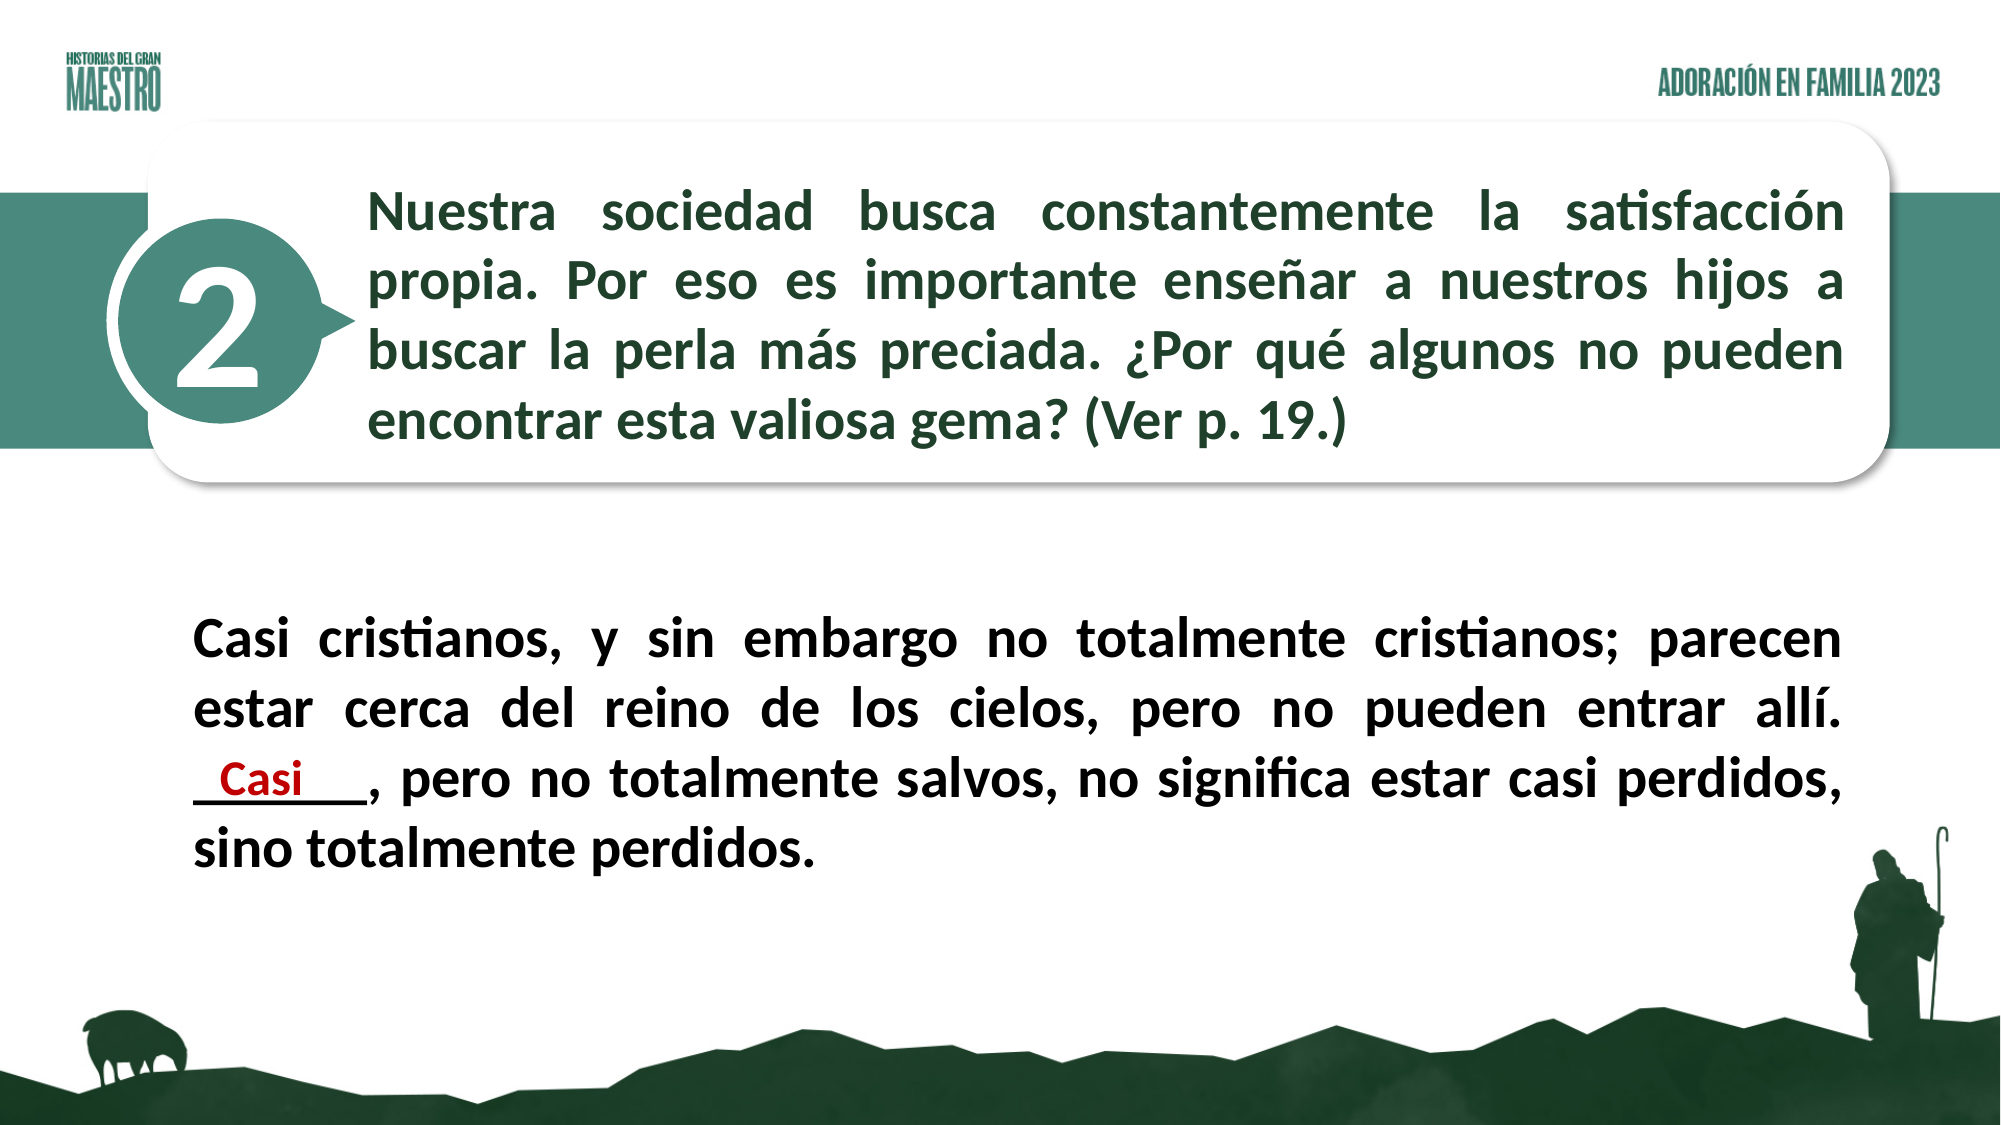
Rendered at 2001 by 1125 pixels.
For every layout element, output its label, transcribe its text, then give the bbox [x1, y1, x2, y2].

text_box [0, 121, 2000, 483]
picture [0, 0, 2001, 1125]
text_box Casi cristianos, y sin embargo no totalmente cristianos; parecen estar cerca del reino de los cielos, pero no pueden entrar allí. ______, pero no totalmente salvos, no significa estar casi perdidos, sino totalmente perdidos. [179, 591, 1859, 887]
text_box Casi [205, 738, 341, 813]
